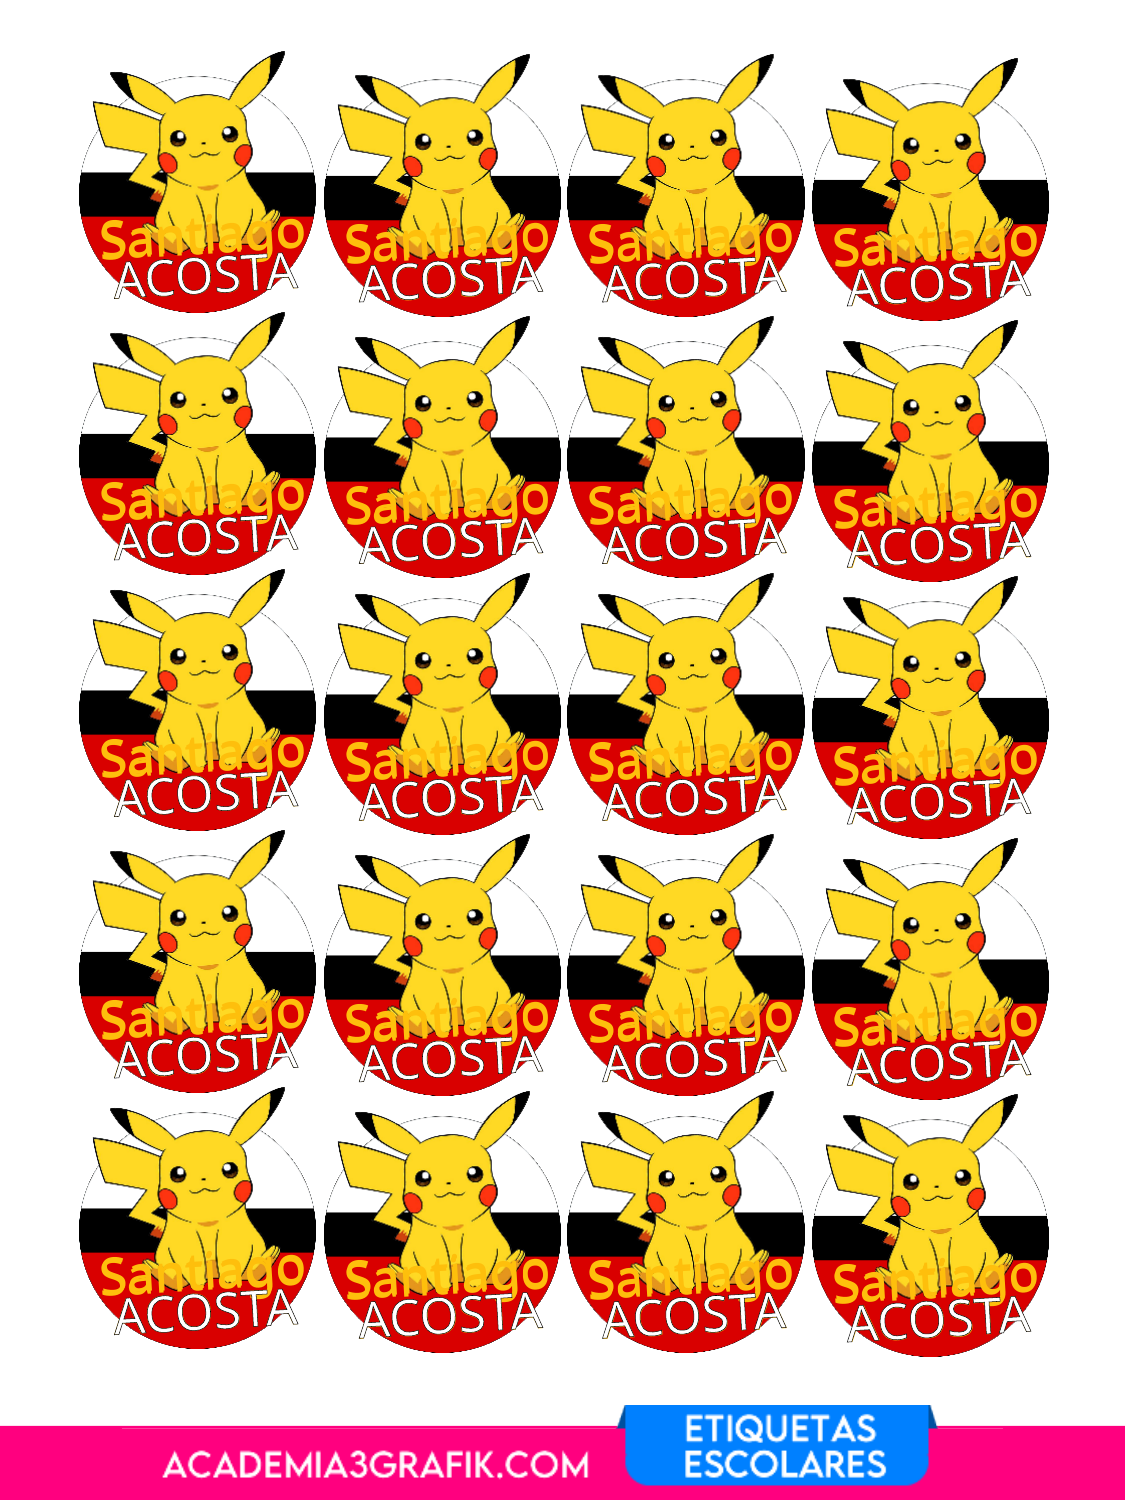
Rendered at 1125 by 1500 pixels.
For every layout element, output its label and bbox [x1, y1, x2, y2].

text_box [364, 1018, 537, 1091]
text_box [364, 1275, 537, 1353]
text_box [834, 201, 1038, 281]
text_box [119, 496, 292, 569]
picture [567, 54, 805, 1353]
text_box [607, 1275, 780, 1353]
text_box [589, 977, 793, 1056]
text_box [834, 720, 1038, 799]
text_box [852, 504, 1025, 576]
text_box [346, 716, 550, 795]
text_box [101, 455, 305, 535]
text_box [101, 194, 305, 273]
text_box [589, 459, 793, 538]
text_box [607, 500, 780, 573]
text_box [852, 1279, 1025, 1356]
text_box [346, 1234, 550, 1313]
picture [122, 1405, 1003, 1500]
text_box [852, 761, 1025, 838]
text_box [852, 242, 1025, 320]
text_box [589, 1234, 793, 1313]
text_box [852, 1022, 1025, 1094]
text_box [364, 500, 537, 573]
text_box [834, 463, 1038, 542]
text_box [346, 977, 550, 1056]
text_box [364, 757, 537, 834]
text_box [364, 239, 537, 316]
text_box [119, 1271, 292, 1349]
text_box [101, 974, 305, 1053]
picture [812, 58, 1049, 1357]
text_box [119, 235, 292, 312]
text_box [346, 198, 550, 277]
text_box [101, 712, 305, 791]
text_box [119, 1015, 292, 1087]
text_box [834, 1238, 1038, 1317]
picture [324, 54, 561, 1353]
text_box [119, 753, 292, 830]
text_box [607, 1018, 780, 1091]
text_box [607, 757, 780, 834]
text_box [607, 239, 780, 316]
text_box [834, 981, 1038, 1060]
text_box [346, 459, 550, 538]
text_box [101, 1230, 305, 1309]
text_box [589, 716, 793, 795]
picture [79, 51, 316, 1349]
text_box [589, 198, 793, 277]
